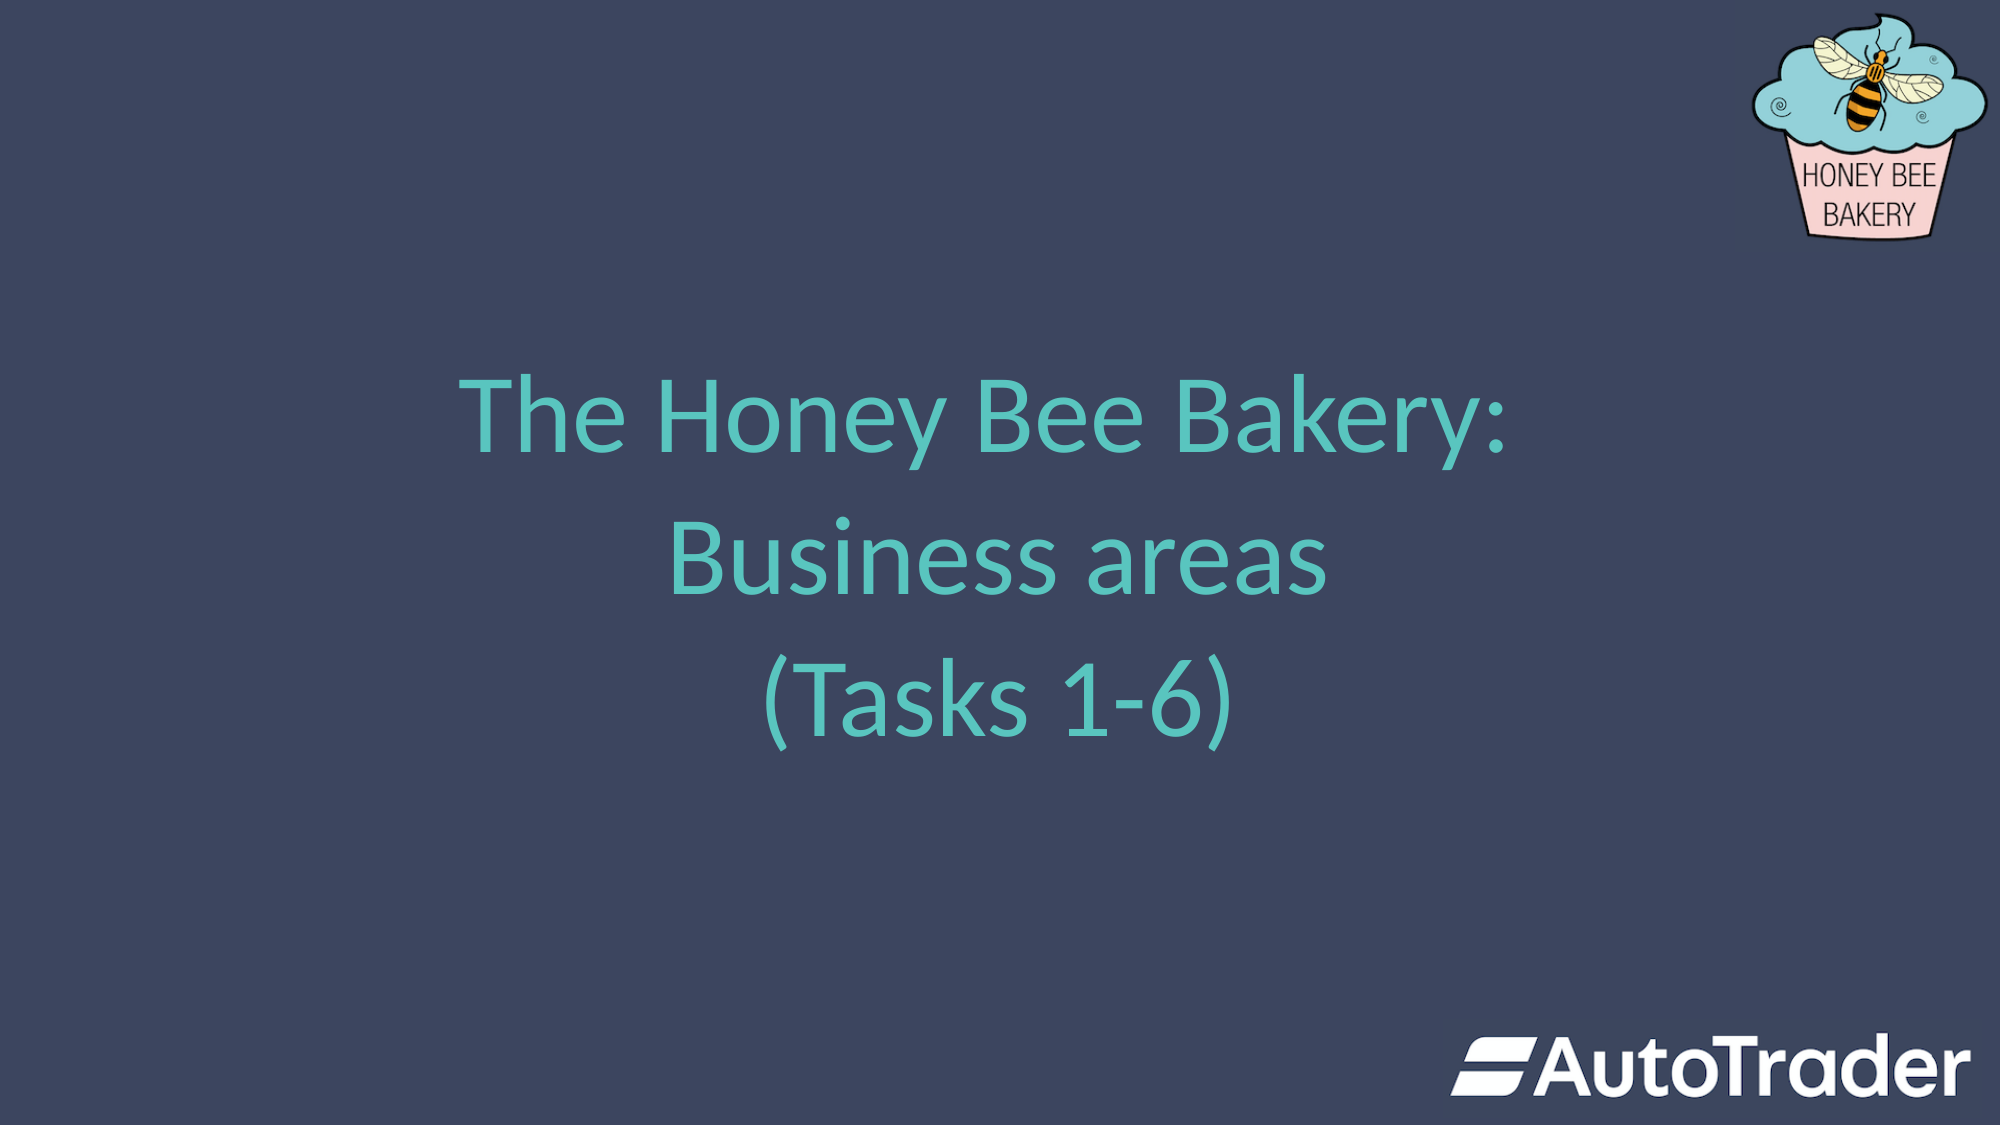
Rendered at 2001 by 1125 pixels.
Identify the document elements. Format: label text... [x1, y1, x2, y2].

picture [1443, 1019, 1982, 1118]
subtitle The Honey Bee Bakery: Business areas (Tasks 1-6) [42, 49, 1955, 1098]
picture [1735, 0, 2000, 253]
